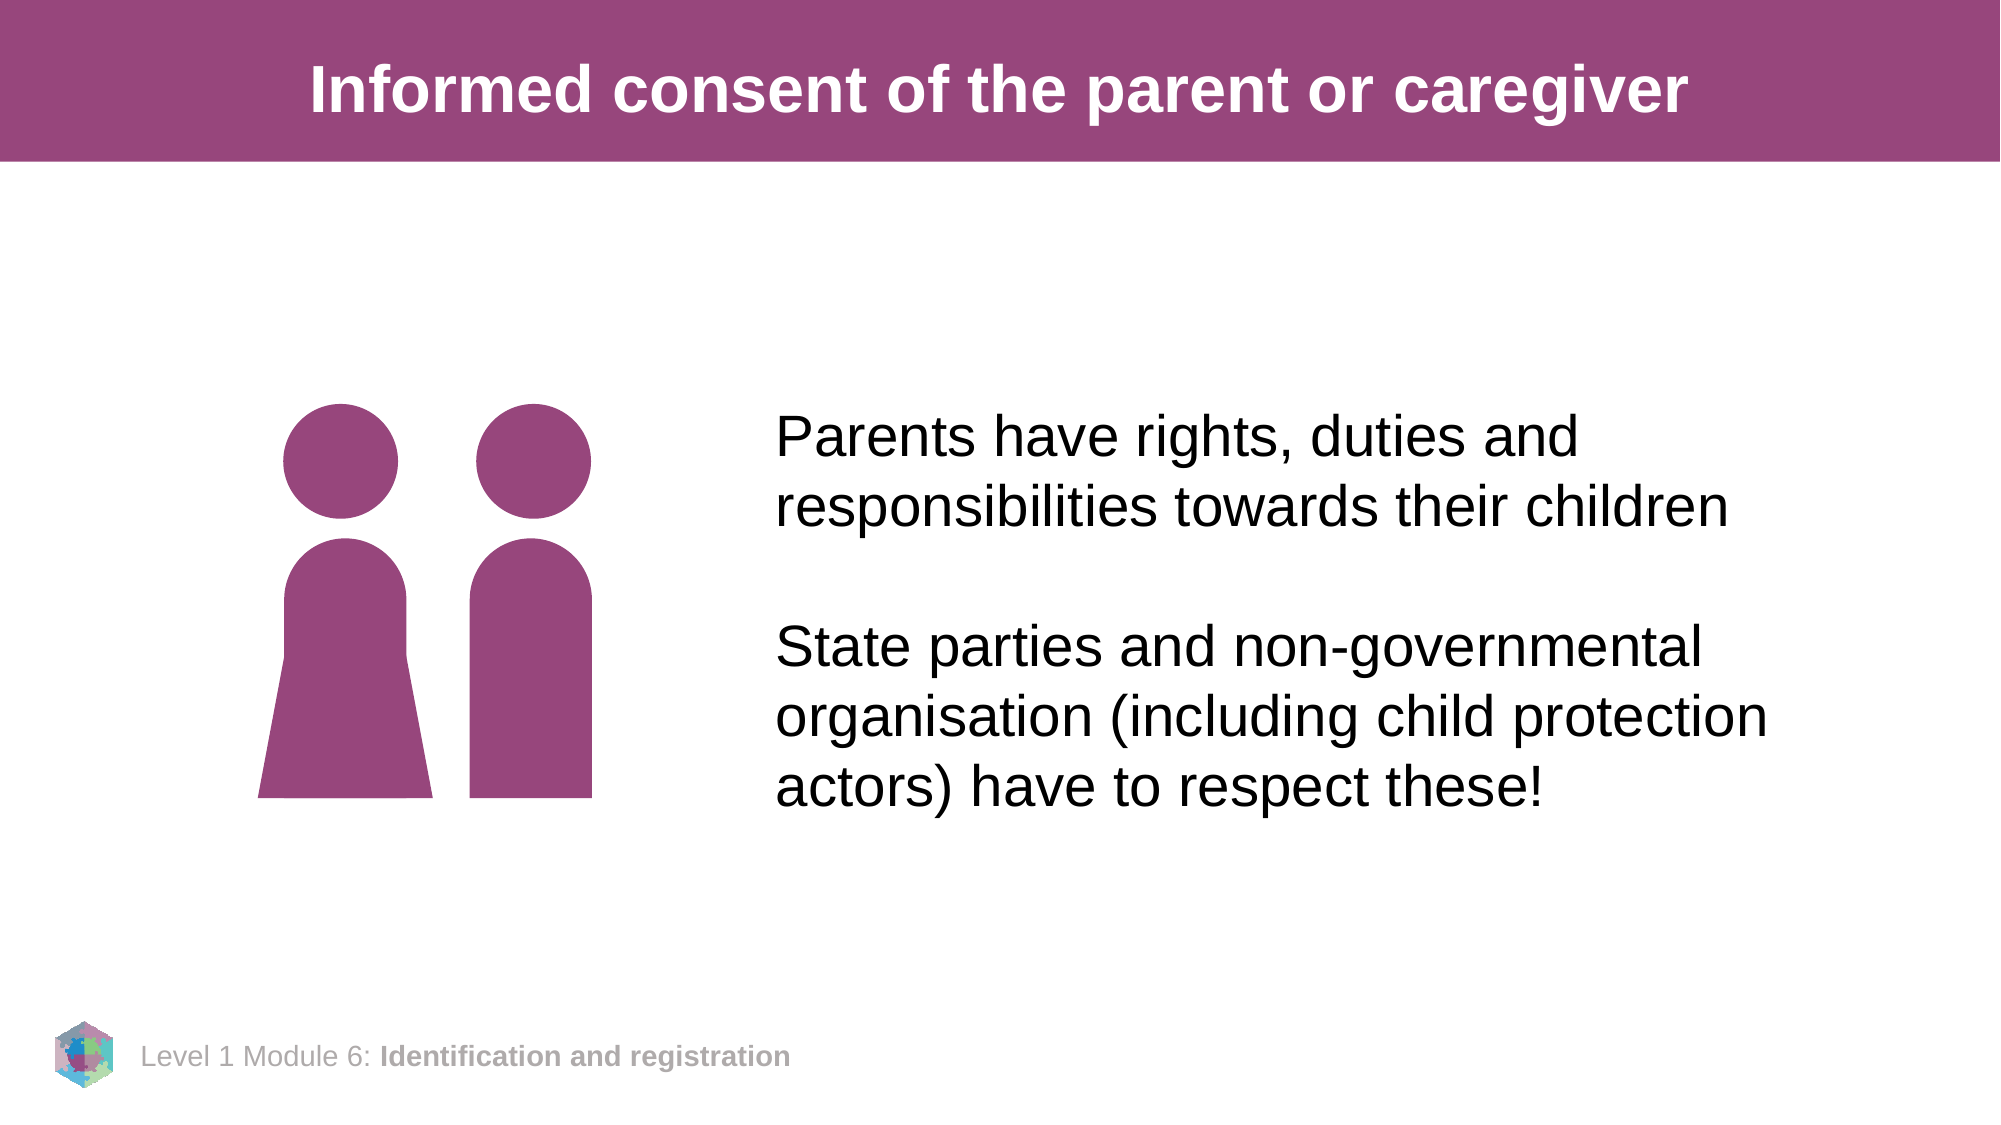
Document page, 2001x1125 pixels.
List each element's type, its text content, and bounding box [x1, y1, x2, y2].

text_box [257, 403, 592, 799]
picture [55, 1021, 113, 1088]
text_box Parents have rights, duties and responsibilities towards their children State parties and non-governmental organisation (including child protection actors) have to respect these! [761, 391, 1806, 826]
title Informed consent of the parent or caregiver [137, 19, 1863, 163]
